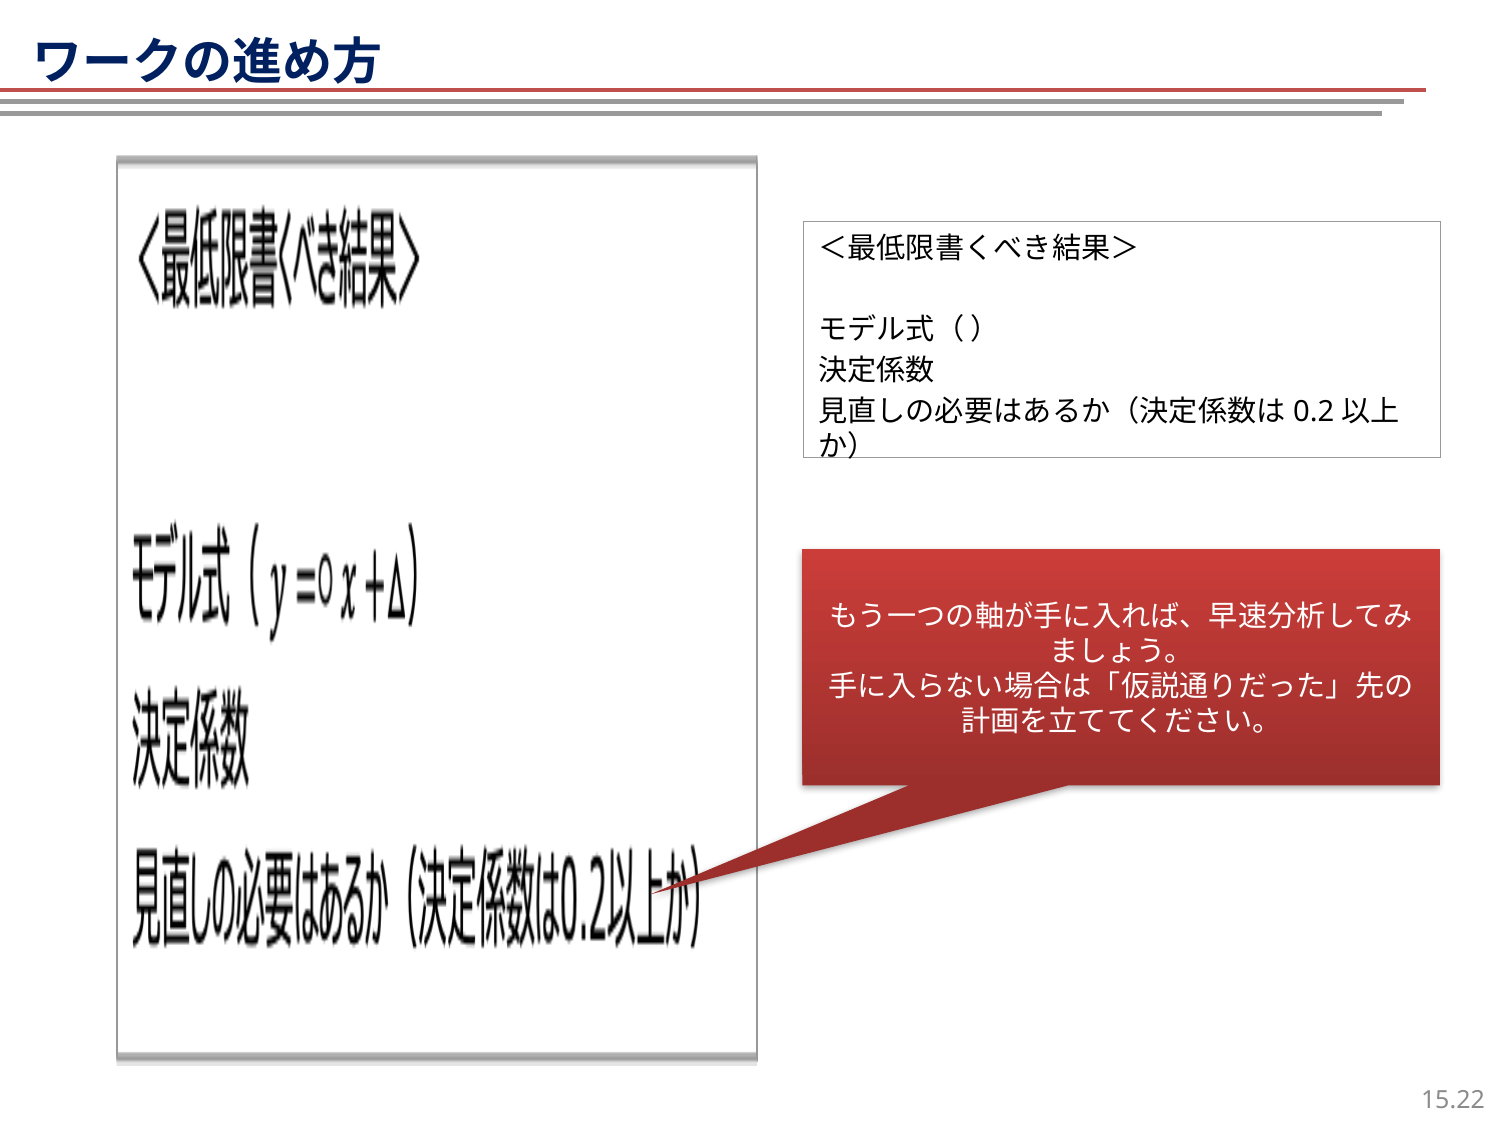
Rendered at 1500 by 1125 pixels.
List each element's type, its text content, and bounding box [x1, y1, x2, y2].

text_box もう一つの軸が手に入れば、早速分析してみましょう。 手に入らない場合は「仮説通りだった」先の 計画を立ててください。 [762, 549, 1441, 866]
slide_number 21 [1381, 1065, 1500, 1125]
picture [113, 153, 759, 1066]
text_box ワークの進め方 [17, 21, 1459, 151]
